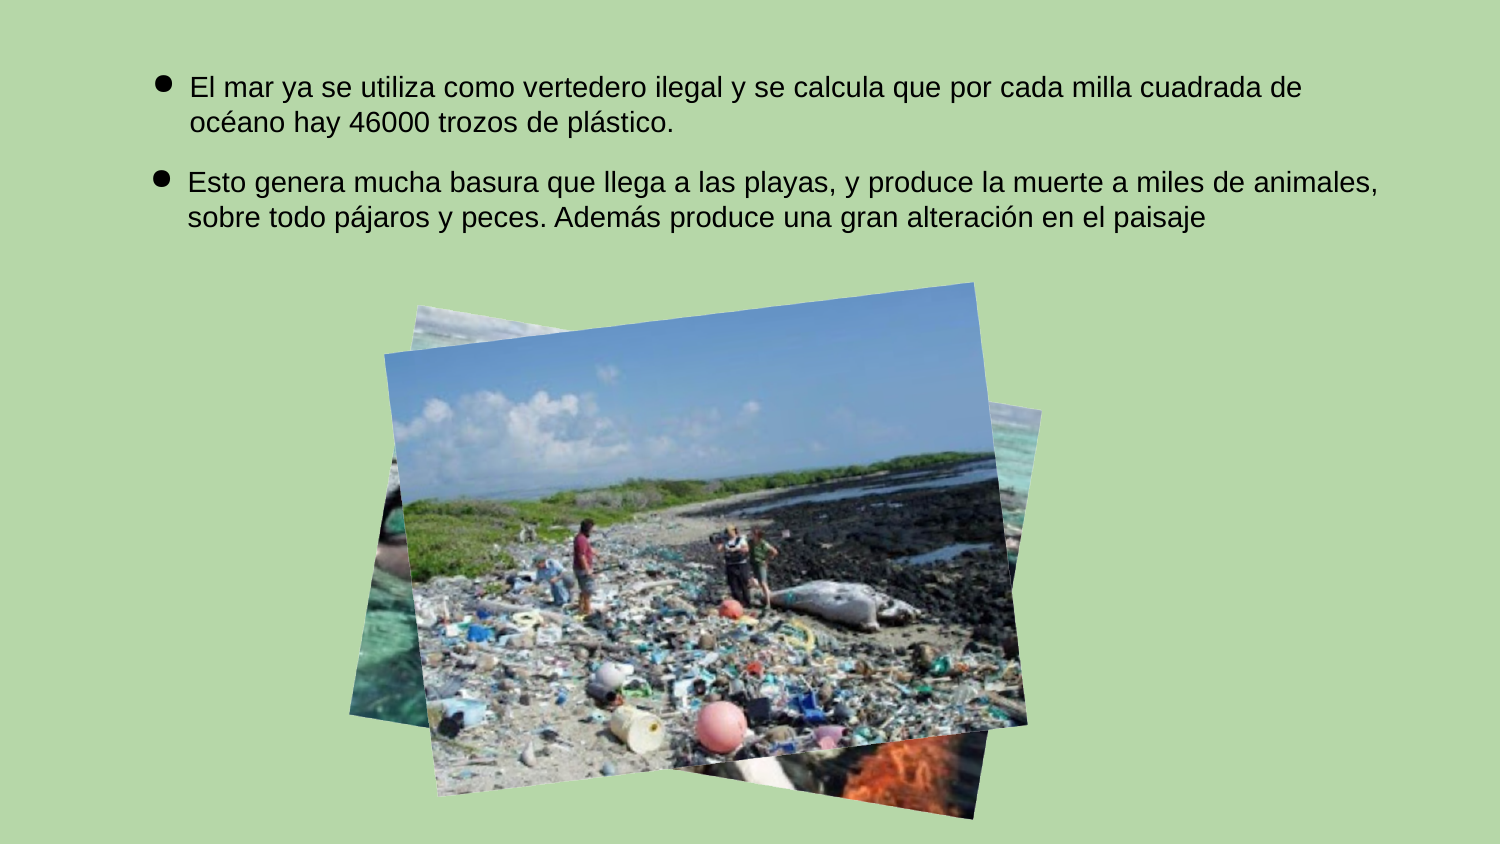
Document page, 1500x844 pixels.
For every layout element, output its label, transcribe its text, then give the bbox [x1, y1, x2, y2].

picture [350, 283, 1041, 819]
text_box El mar ya se utiliza como vertedero ilegal y se calcula que por cada milla cuadrada de océano hay 46000 trozos de plástico. [99, 53, 1401, 148]
text_box Esto genera mucha basura que llega a las playas, y produce la muerte a miles de animales, sobre todo pájaros y peces. Además produce una gran alteración en el paisaje [97, 148, 1403, 267]
